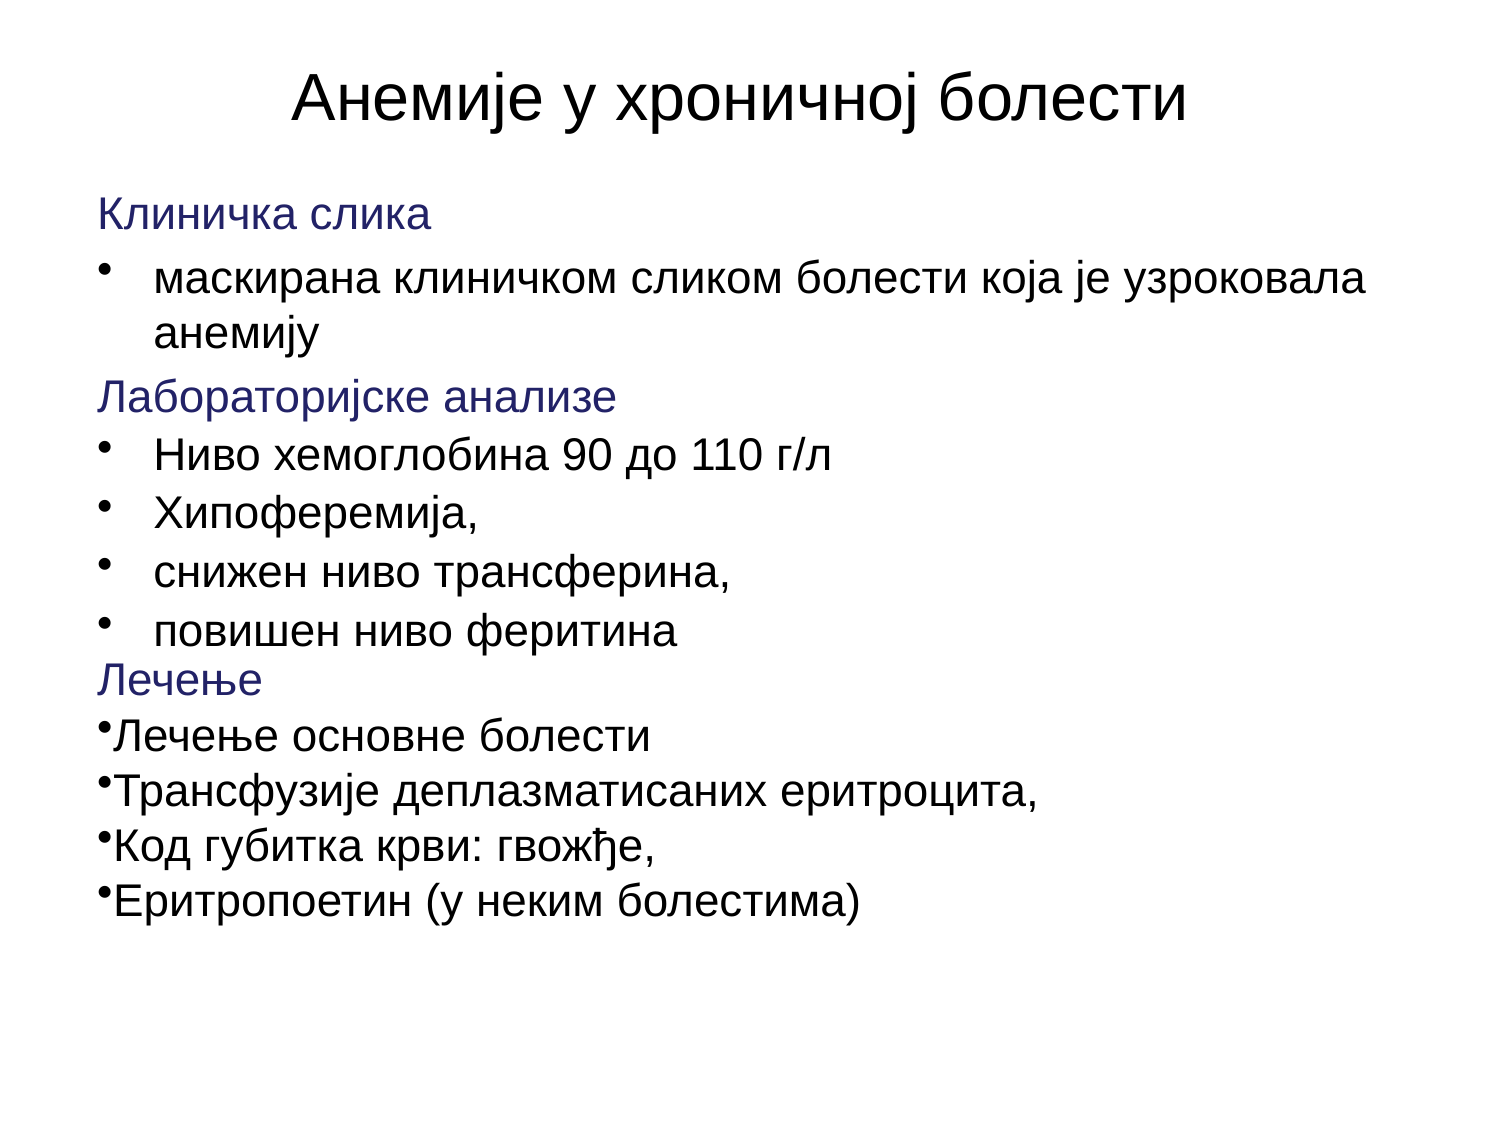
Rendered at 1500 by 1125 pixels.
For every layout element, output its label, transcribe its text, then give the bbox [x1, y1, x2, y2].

list Клиничка слика маскирана клиничком сликом болести која је узроковала анемију Лабораторијске анализе Ниво хемоглобина 90 до 110 г/л Хипоферемија, снижен ниво трансфeринa, пoвишен ниво феритина Лечење Лечење основне болести Трансфузије деплазматисаних еритроцита, Код губитка крви: гвожђе, Еритропоетин (у неким болестима) [82, 175, 1432, 1125]
title Анемије у хроничној болести [82, 42, 1400, 251]
